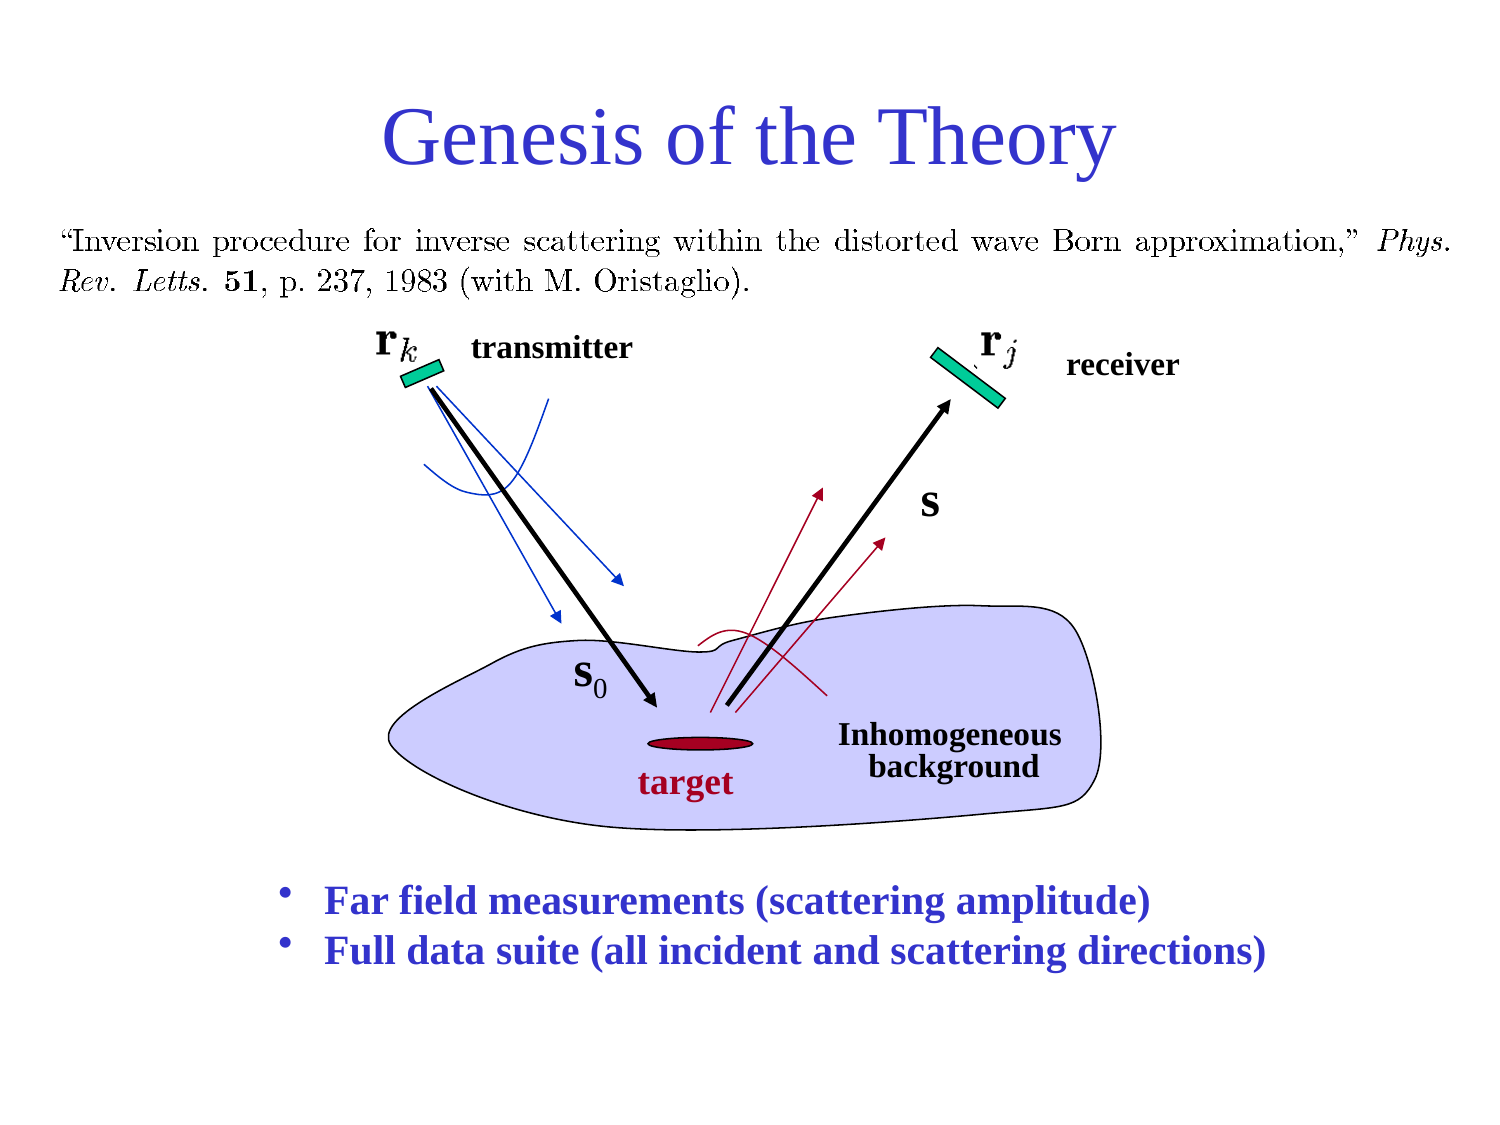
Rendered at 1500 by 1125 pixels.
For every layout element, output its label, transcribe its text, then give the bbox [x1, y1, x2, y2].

text_box target [622, 749, 749, 810]
text_box [930, 347, 1006, 409]
text_box Far field measurements (scattering amplitude) Full data suite (all incident and scattering directions) [263, 865, 1283, 981]
picture [973, 323, 1025, 371]
text_box [518, 473, 624, 587]
picture [371, 321, 421, 367]
text_box [755, 647, 782, 673]
text_box [623, 659, 657, 708]
title Genesis of the Theory [112, 37, 1388, 209]
text_box Inhomogeneous background [823, 712, 1078, 791]
text_box [388, 605, 1101, 830]
text_box [400, 359, 444, 388]
text_box [735, 537, 886, 713]
text_box s0 [558, 628, 623, 712]
text_box [749, 487, 823, 634]
text_box [423, 441, 502, 495]
text_box [469, 398, 549, 490]
text_box [697, 630, 769, 668]
text_box s [905, 459, 956, 534]
text_box [770, 657, 828, 696]
picture [48, 211, 1463, 310]
text_box transmitter [456, 318, 649, 373]
text_box [906, 399, 951, 459]
text_box [647, 737, 753, 749]
text_box [488, 495, 562, 624]
text_box receiver [1051, 335, 1196, 390]
